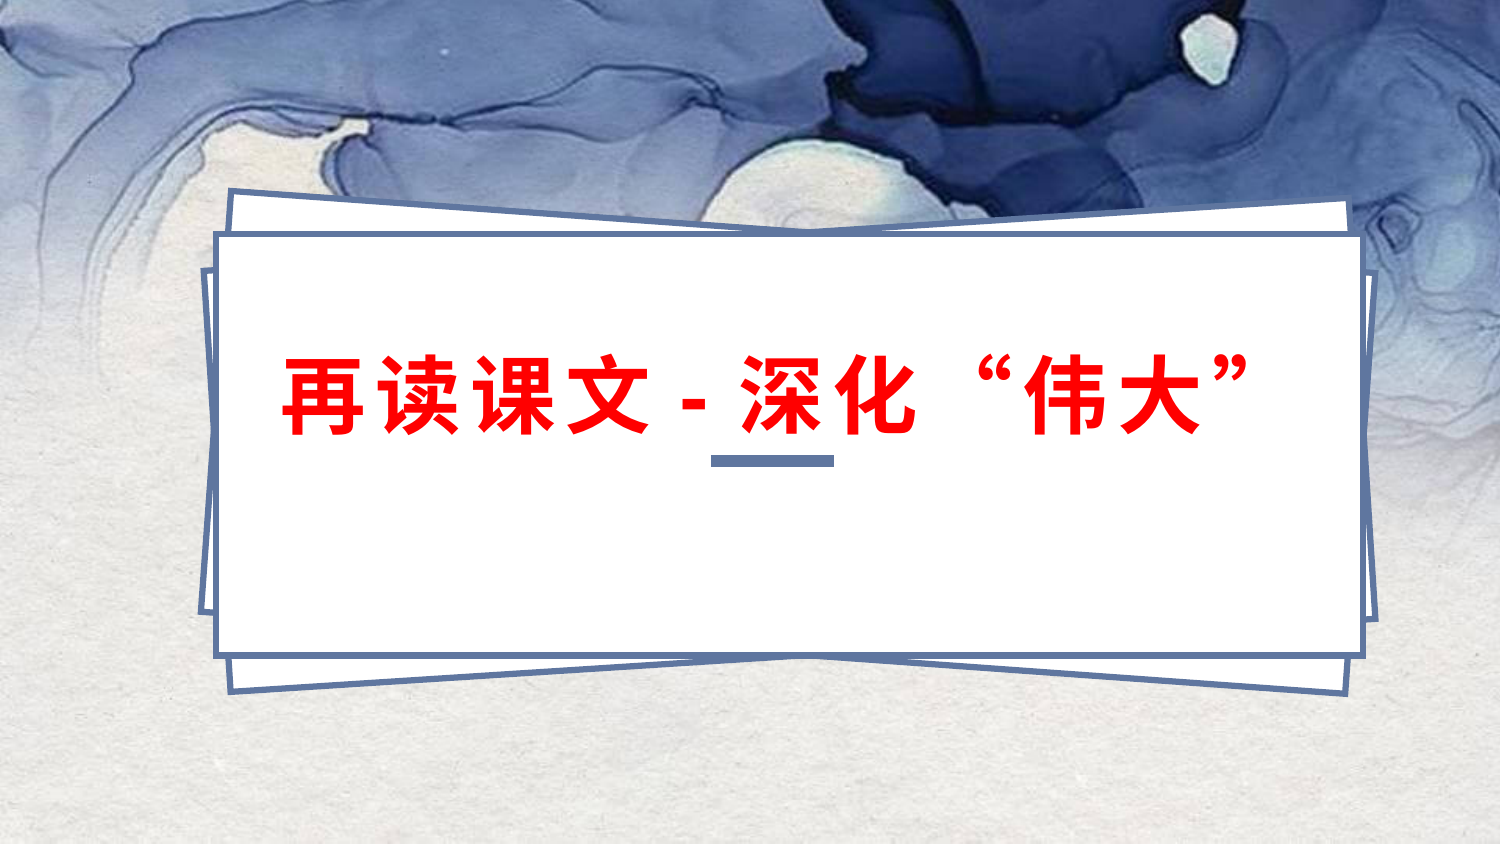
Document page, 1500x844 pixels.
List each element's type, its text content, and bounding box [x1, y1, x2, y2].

title 再读课文-深化“伟大” [263, 300, 1316, 445]
picture [0, 0, 1500, 844]
